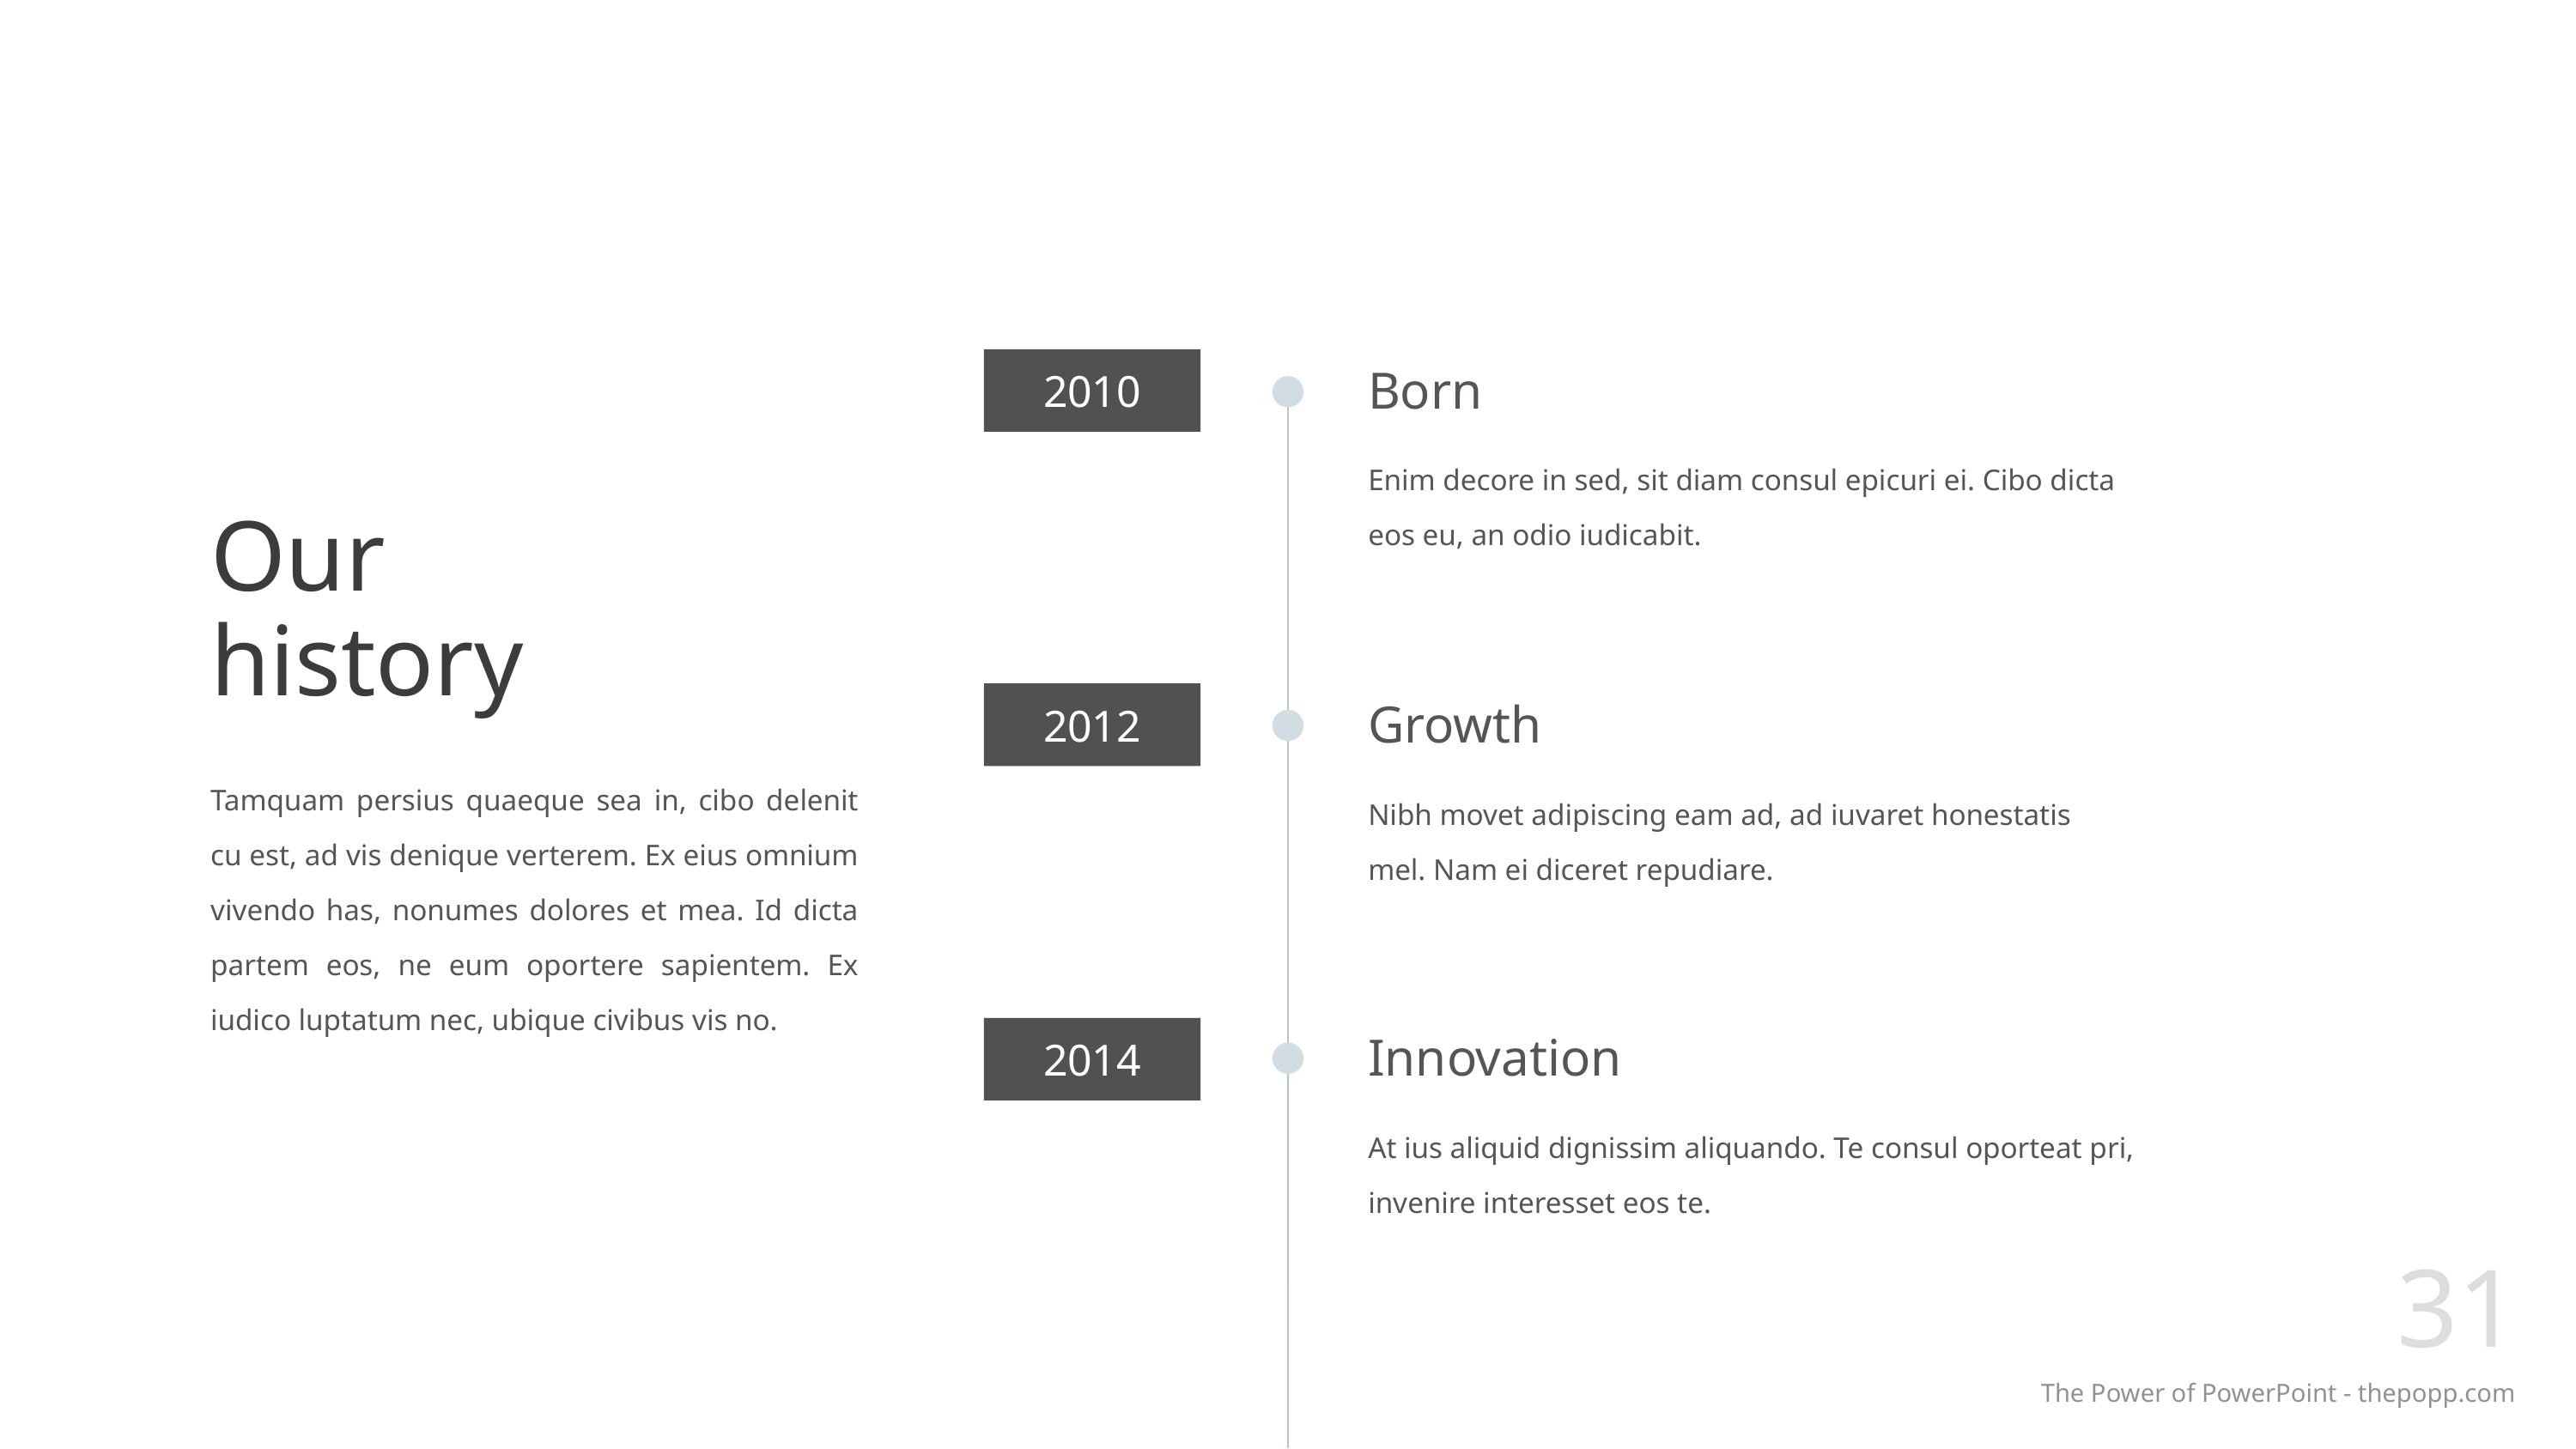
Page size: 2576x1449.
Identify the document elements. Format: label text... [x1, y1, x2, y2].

list At ius aliquid dignissim aliquando. Te consul oporteat pri, invenire interesset eos te. [1355, 1102, 2151, 1251]
list Tamquam persius quaeque sea in, cibo delenit cu est, ad vis denique verterem. Ex eius omnium vivendo has, nonumes dolores et mea. Id dicta partem eos, ne eum oportere sapientem. Ex iudico luptatum nec, ubique civibus vis no. [197, 755, 872, 1251]
list 2010 [983, 349, 1201, 432]
list Born [1355, 343, 2151, 426]
list Nibh movet adipiscing eam ad, ad iuvaret honestatis mel. Nam ei diceret repudiare. [1355, 769, 2151, 917]
title Our history [197, 298, 872, 724]
slide_number 31 [2150, 1250, 2532, 1393]
list 2014 [983, 1017, 1201, 1100]
list Enim decore in sed, sit diam consul epicuri ei. Cibo dicta eos eu, an odio iudicabit. [1355, 435, 2151, 583]
list Innovation [1355, 1009, 2151, 1093]
list 2012 [983, 683, 1201, 767]
list Growth [1355, 676, 2151, 760]
footer The Power of PowerPoint - thepopp.com [1573, 1354, 2529, 1432]
